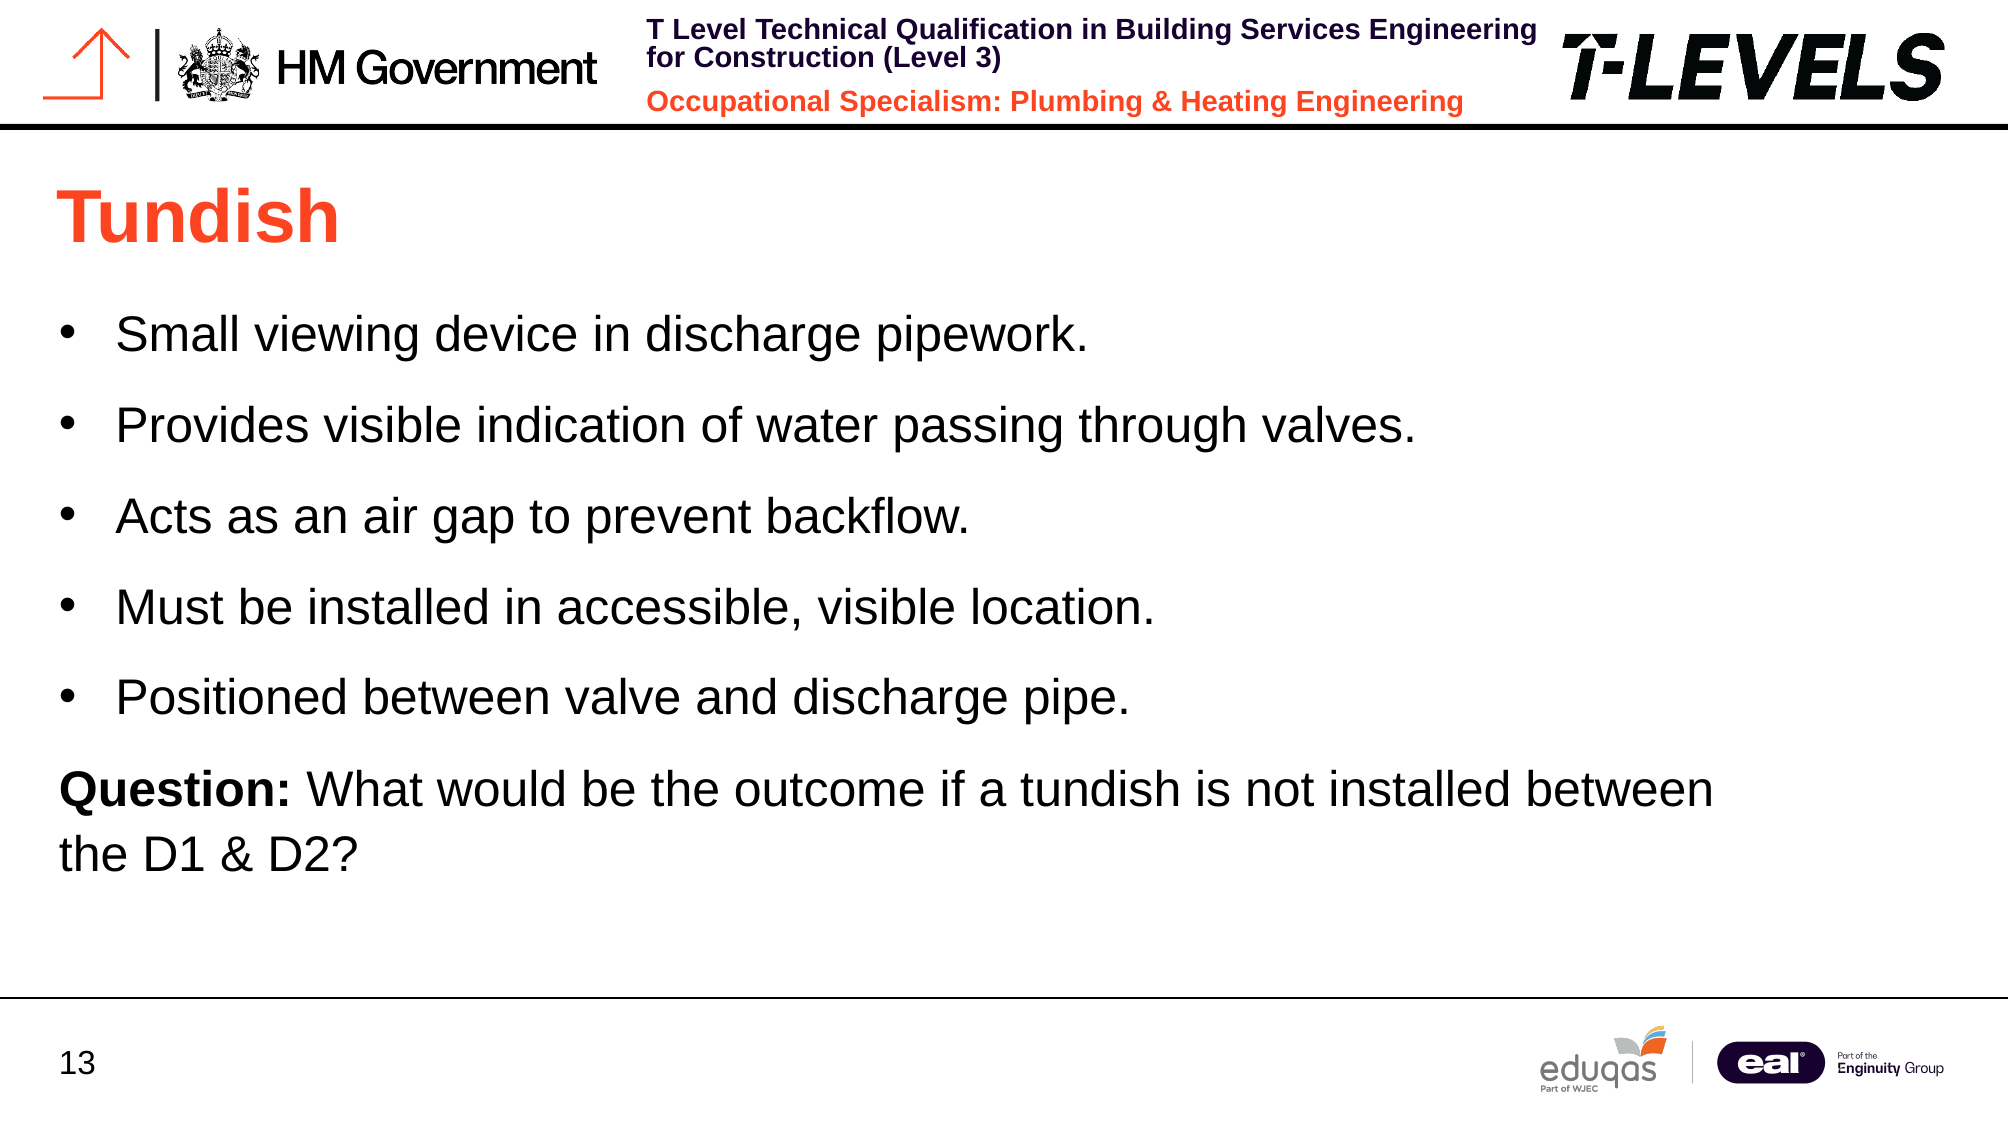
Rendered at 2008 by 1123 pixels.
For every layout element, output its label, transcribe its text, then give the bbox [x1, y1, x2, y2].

title Tundish [41, 111, 1949, 314]
picture [155, 28, 597, 102]
picture [38, 27, 136, 100]
picture [1535, 1021, 1949, 1097]
picture [1543, 25, 1964, 108]
list Small viewing device in discharge pipework. Provides visible indication of water passing through valves. Acts as an air gap to prevent backflow. Must be installed in accessible, visible location. Positioned between valve and discharge pipe. Question: What would be the outcome if a tundish is not installed between the D1 & D2? [59, 295, 1770, 919]
